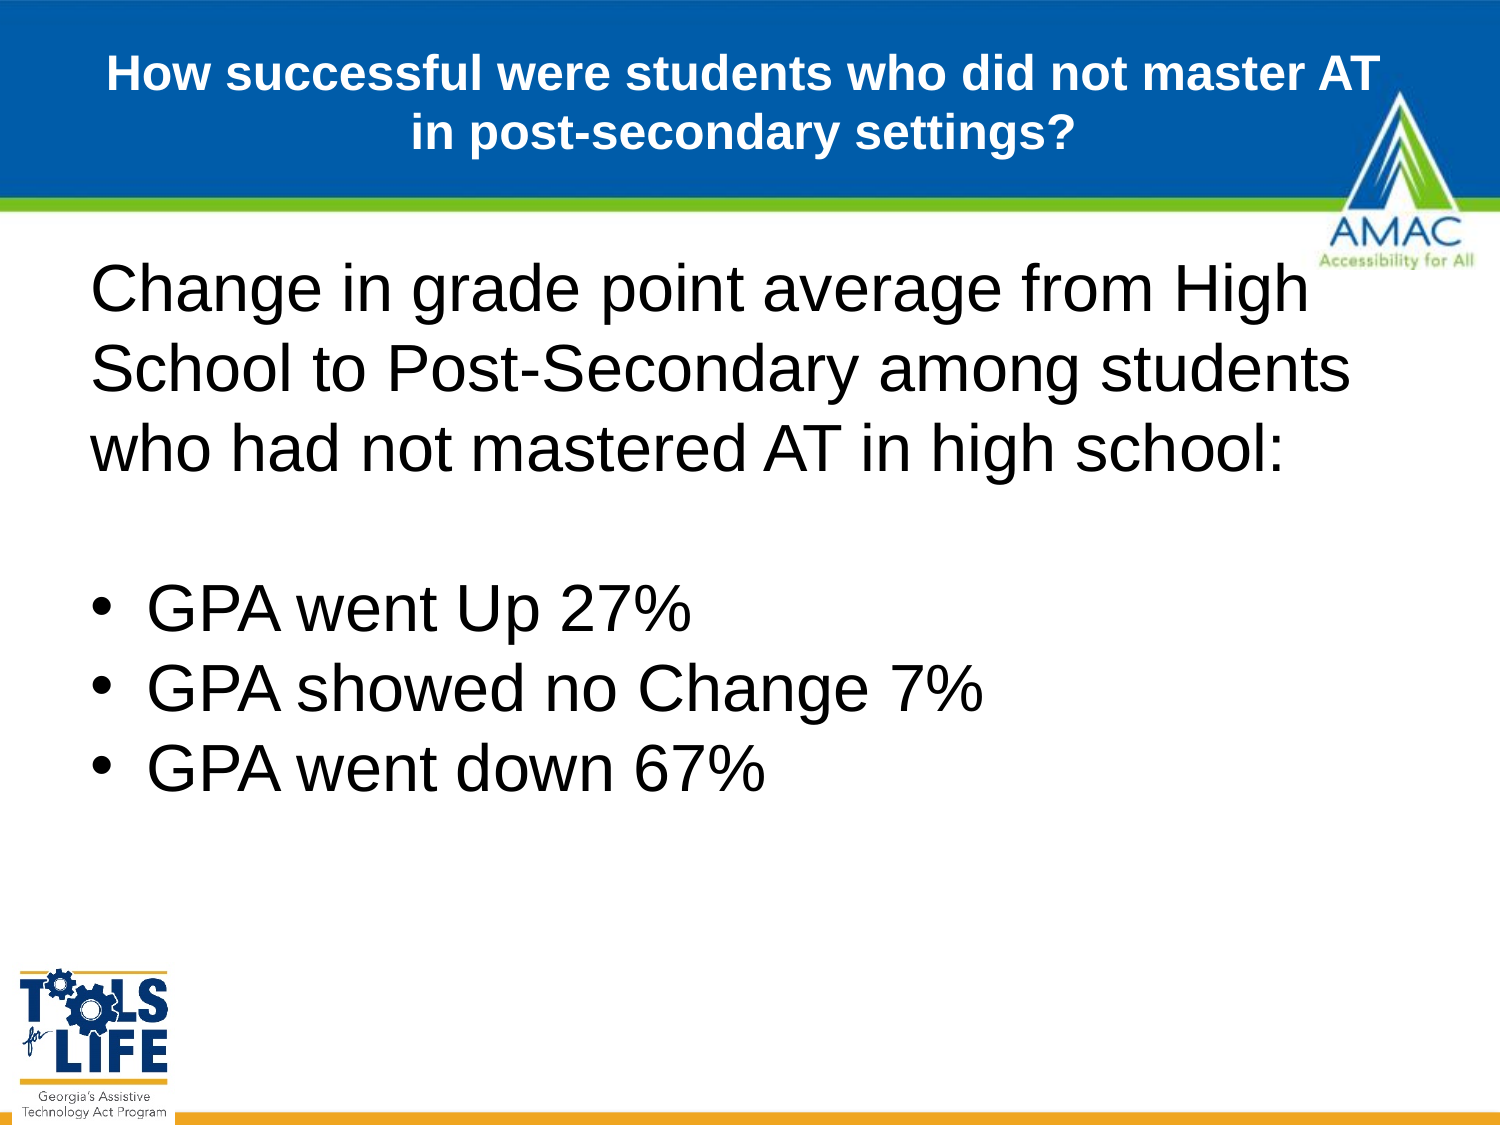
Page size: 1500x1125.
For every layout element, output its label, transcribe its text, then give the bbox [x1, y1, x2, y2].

title How successful were students who did not master AT in post-secondary settings? [62, 0, 1425, 200]
list Change in grade point average from High School to Post-Secondary among students who had not mastered AT in high school: GPA went Up 27% GPA showed no Change 7% GPA went down 67% [75, 237, 1425, 1005]
picture [0, 0, 1500, 270]
picture [12, 962, 175, 1125]
